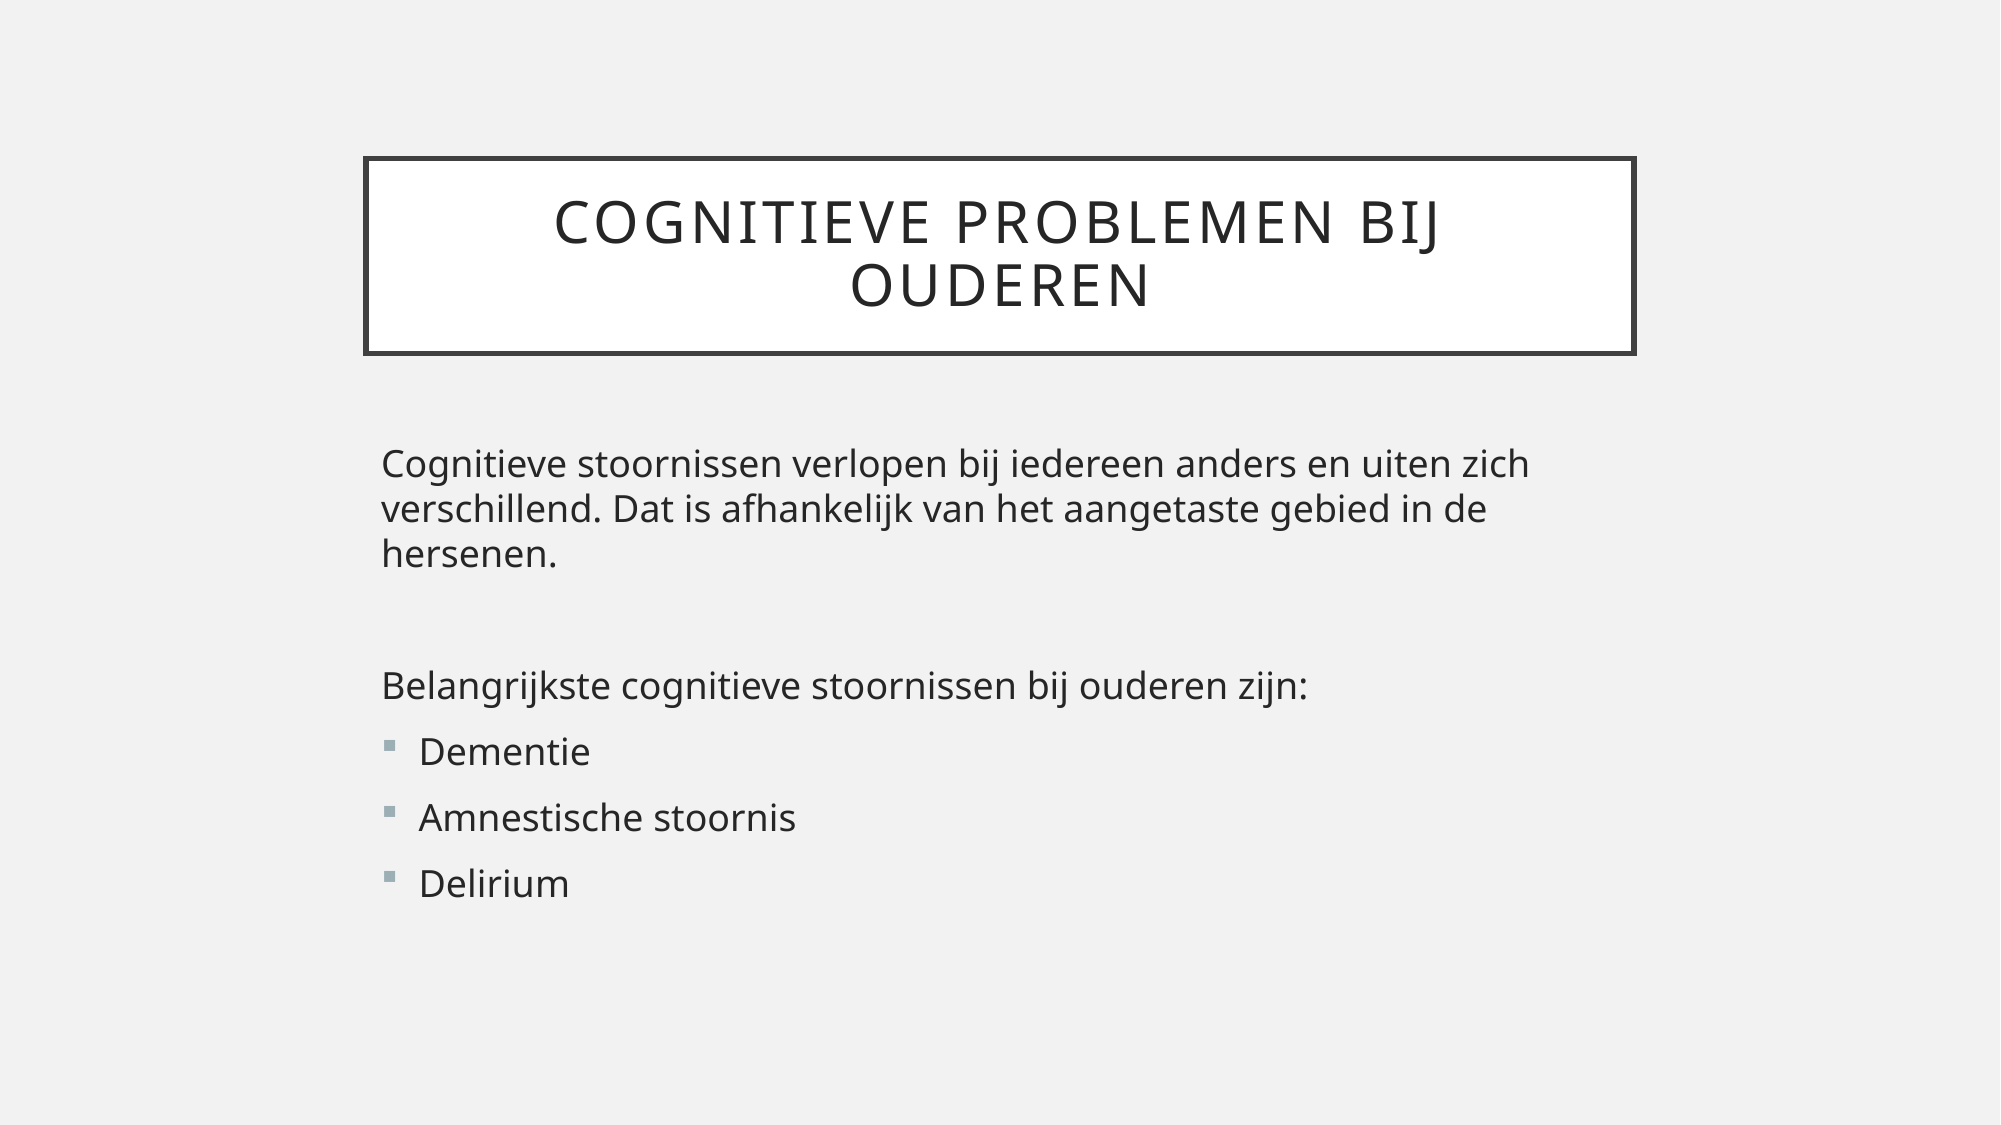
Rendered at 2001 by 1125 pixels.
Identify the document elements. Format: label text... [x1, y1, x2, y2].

title Cognitieve problemen bij ouderen [363, 156, 1637, 356]
list Cognitieve stoornissen verlopen bij iedereen anders en uiten zich verschillend. Dat is afhankelijk van het aangetaste gebied in de hersenen. Belangrijkste cognitieve stoornissen bij ouderen zijn: Dementie Amnestische stoornis Delirium [366, 432, 1634, 942]
